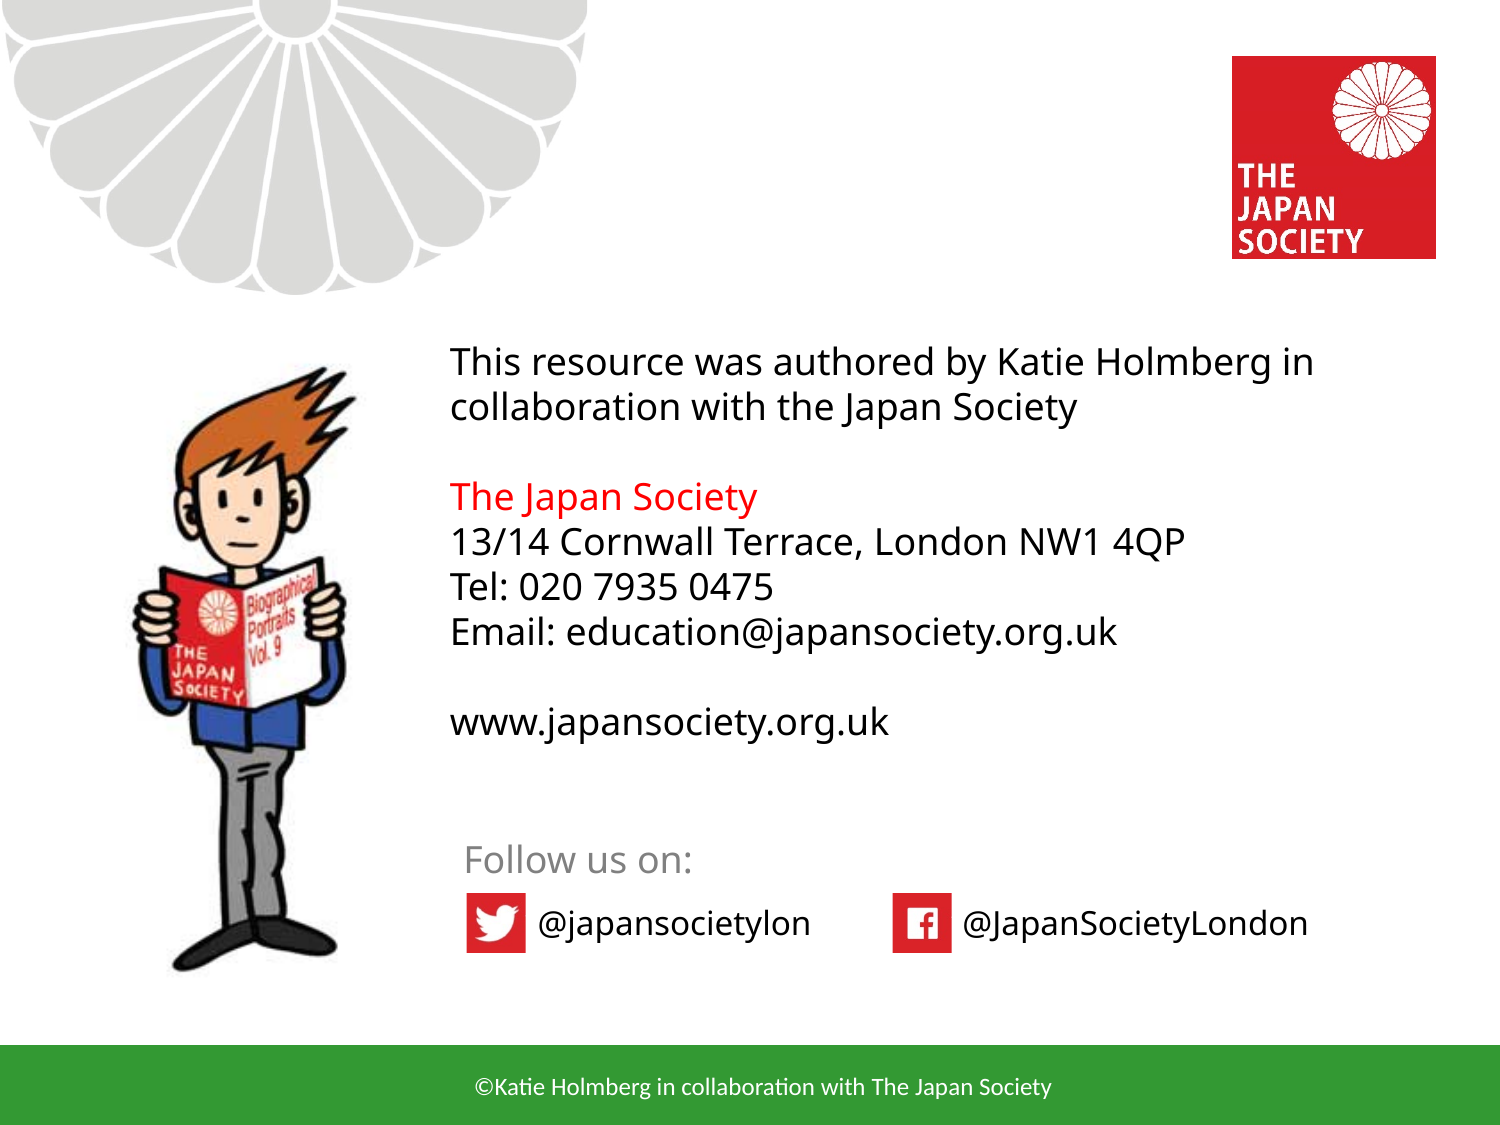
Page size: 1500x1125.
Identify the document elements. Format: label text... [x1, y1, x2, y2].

text_box [0, 1045, 1500, 1125]
picture [2, 0, 588, 990]
text_box This resource was authored by Katie Holmberg in collaboration with the Japan Society The Japan Society 13/14 Cornwall Terrace, London NW1 4QP Tel: 020 7935 0475 Email: education@japansociety.org.uk www.japansociety.org.uk [449, 338, 1454, 744]
text_box @JapanSocietyLondon [962, 902, 1412, 943]
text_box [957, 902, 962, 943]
picture [1232, 56, 1436, 260]
picture [892, 892, 952, 953]
picture [466, 892, 526, 953]
text_box @japansocietylon [537, 902, 887, 943]
footer ©Katie Holmberg in collaboration with The Japan Society [294, 1064, 1233, 1108]
text_box Follow us on: [463, 836, 982, 882]
